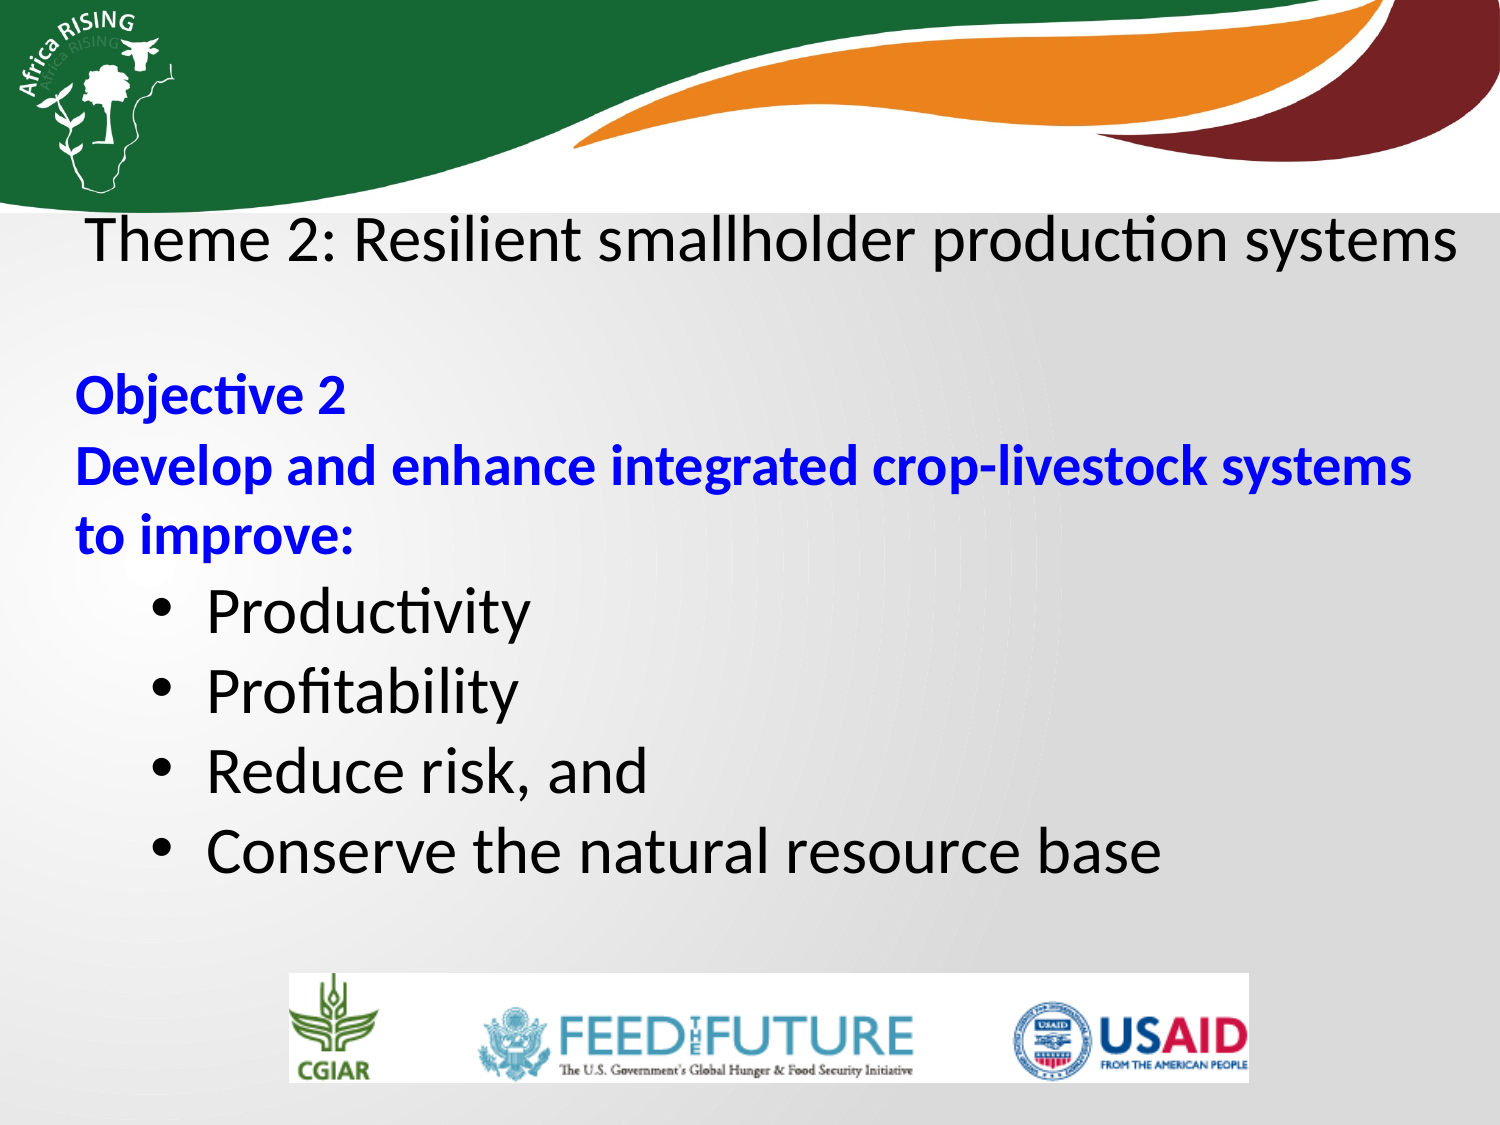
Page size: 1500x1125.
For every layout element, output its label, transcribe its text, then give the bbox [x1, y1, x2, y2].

list Theme 2: Resilient smallholder production systems [37, 187, 1488, 313]
picture [289, 1013, 1249, 1083]
picture [0, 0, 1500, 213]
text_box Objective 2 Develop and enhance integrated crop-livestock systems to improve: Productivity Profitability Reduce risk, and Conserve the natural resource base [4, 312, 1500, 1013]
